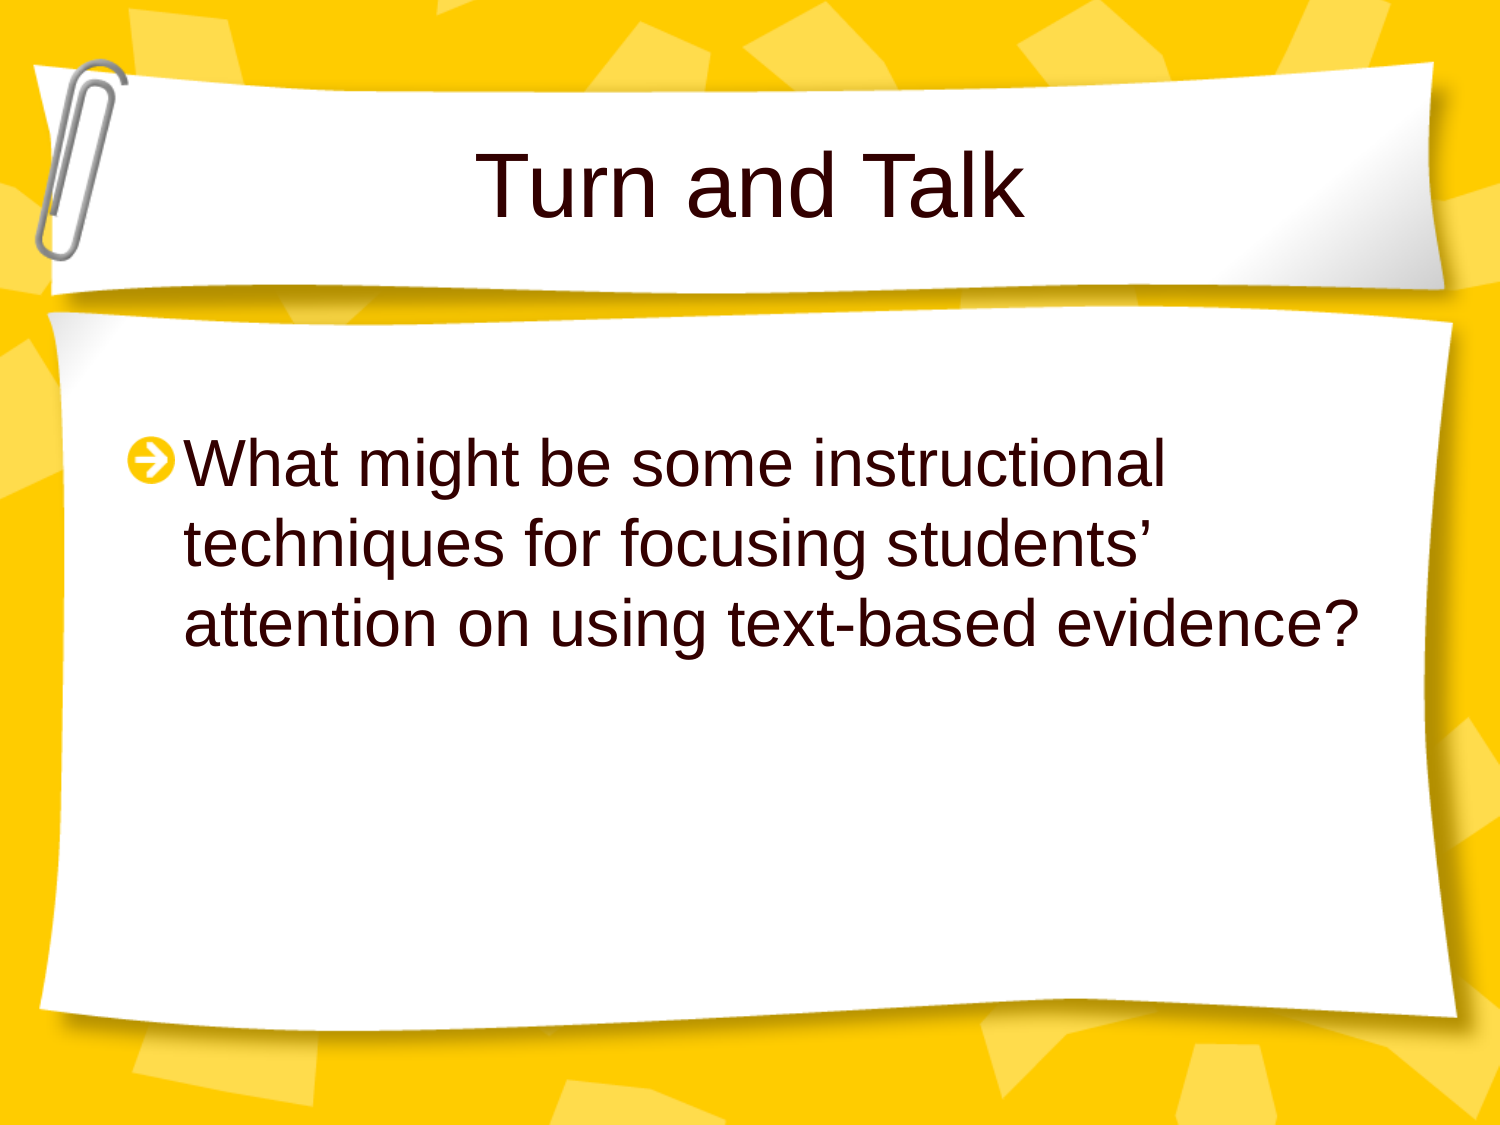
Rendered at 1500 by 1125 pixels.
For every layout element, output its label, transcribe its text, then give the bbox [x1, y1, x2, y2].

title Turn and Talk [112, 87, 1388, 276]
list What might be some instructional techniques for focusing students’ attention on using text-based evidence? [112, 412, 1388, 751]
picture [0, 0, 1500, 1125]
